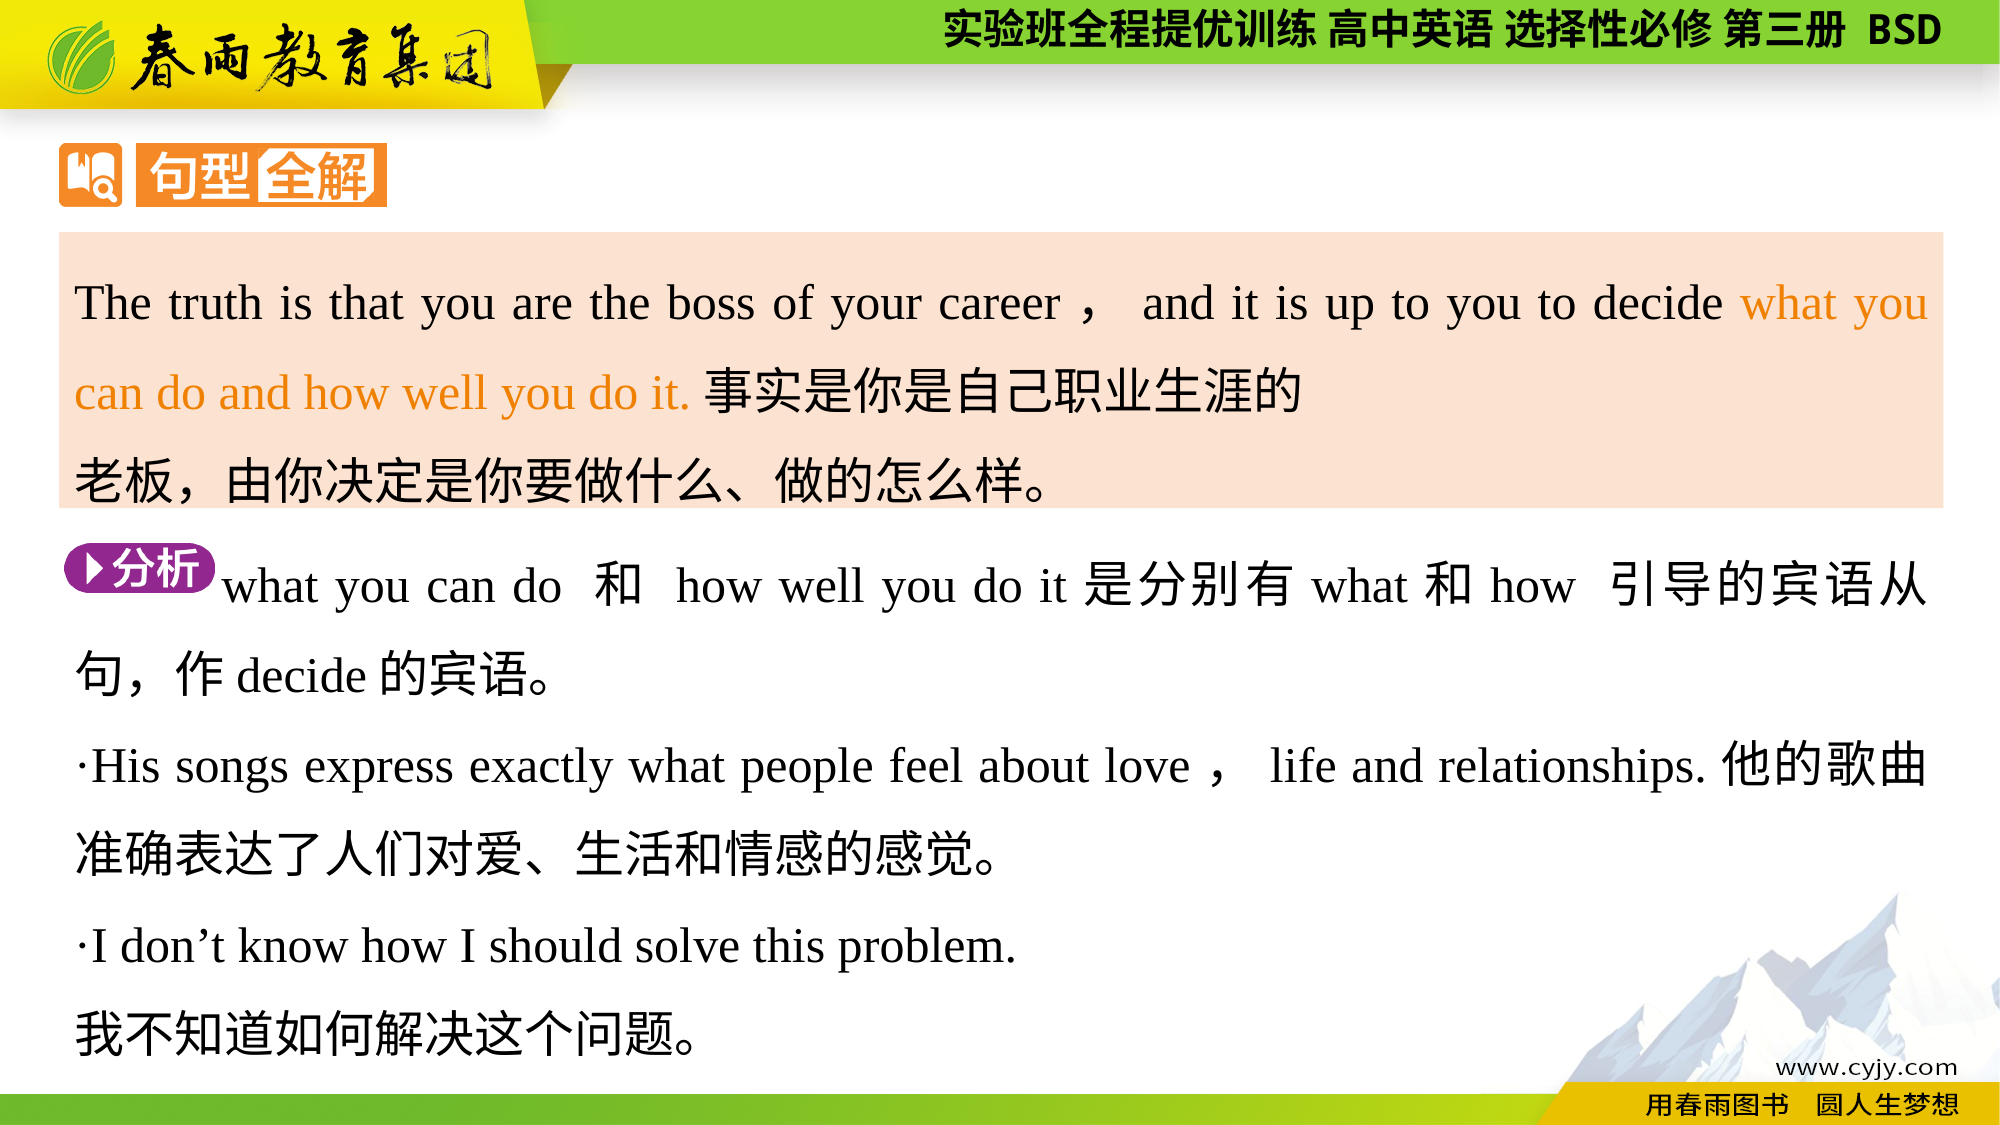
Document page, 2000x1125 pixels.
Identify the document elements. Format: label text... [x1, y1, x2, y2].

text_box what you can do 和 how well you do it是分别有what和how 引导的宾语从句，作decide的宾语。 ·His songs express exactly what people feel about love，life and relationships.他的歌曲准确表达了人们对爱、生活和情感的感觉。 ·I don’t know how I should solve this problem. 我不知道如何解决这个问题。 [59, 515, 1944, 1071]
picture [0, 0, 2000, 1125]
list The truth is that you are the boss of your career，and it is up to you to decide what you can do and how well you do it.事实是你是自己职业生涯的 老板，由你决定是你要做什么、做的怎么样。 [59, 232, 1944, 509]
